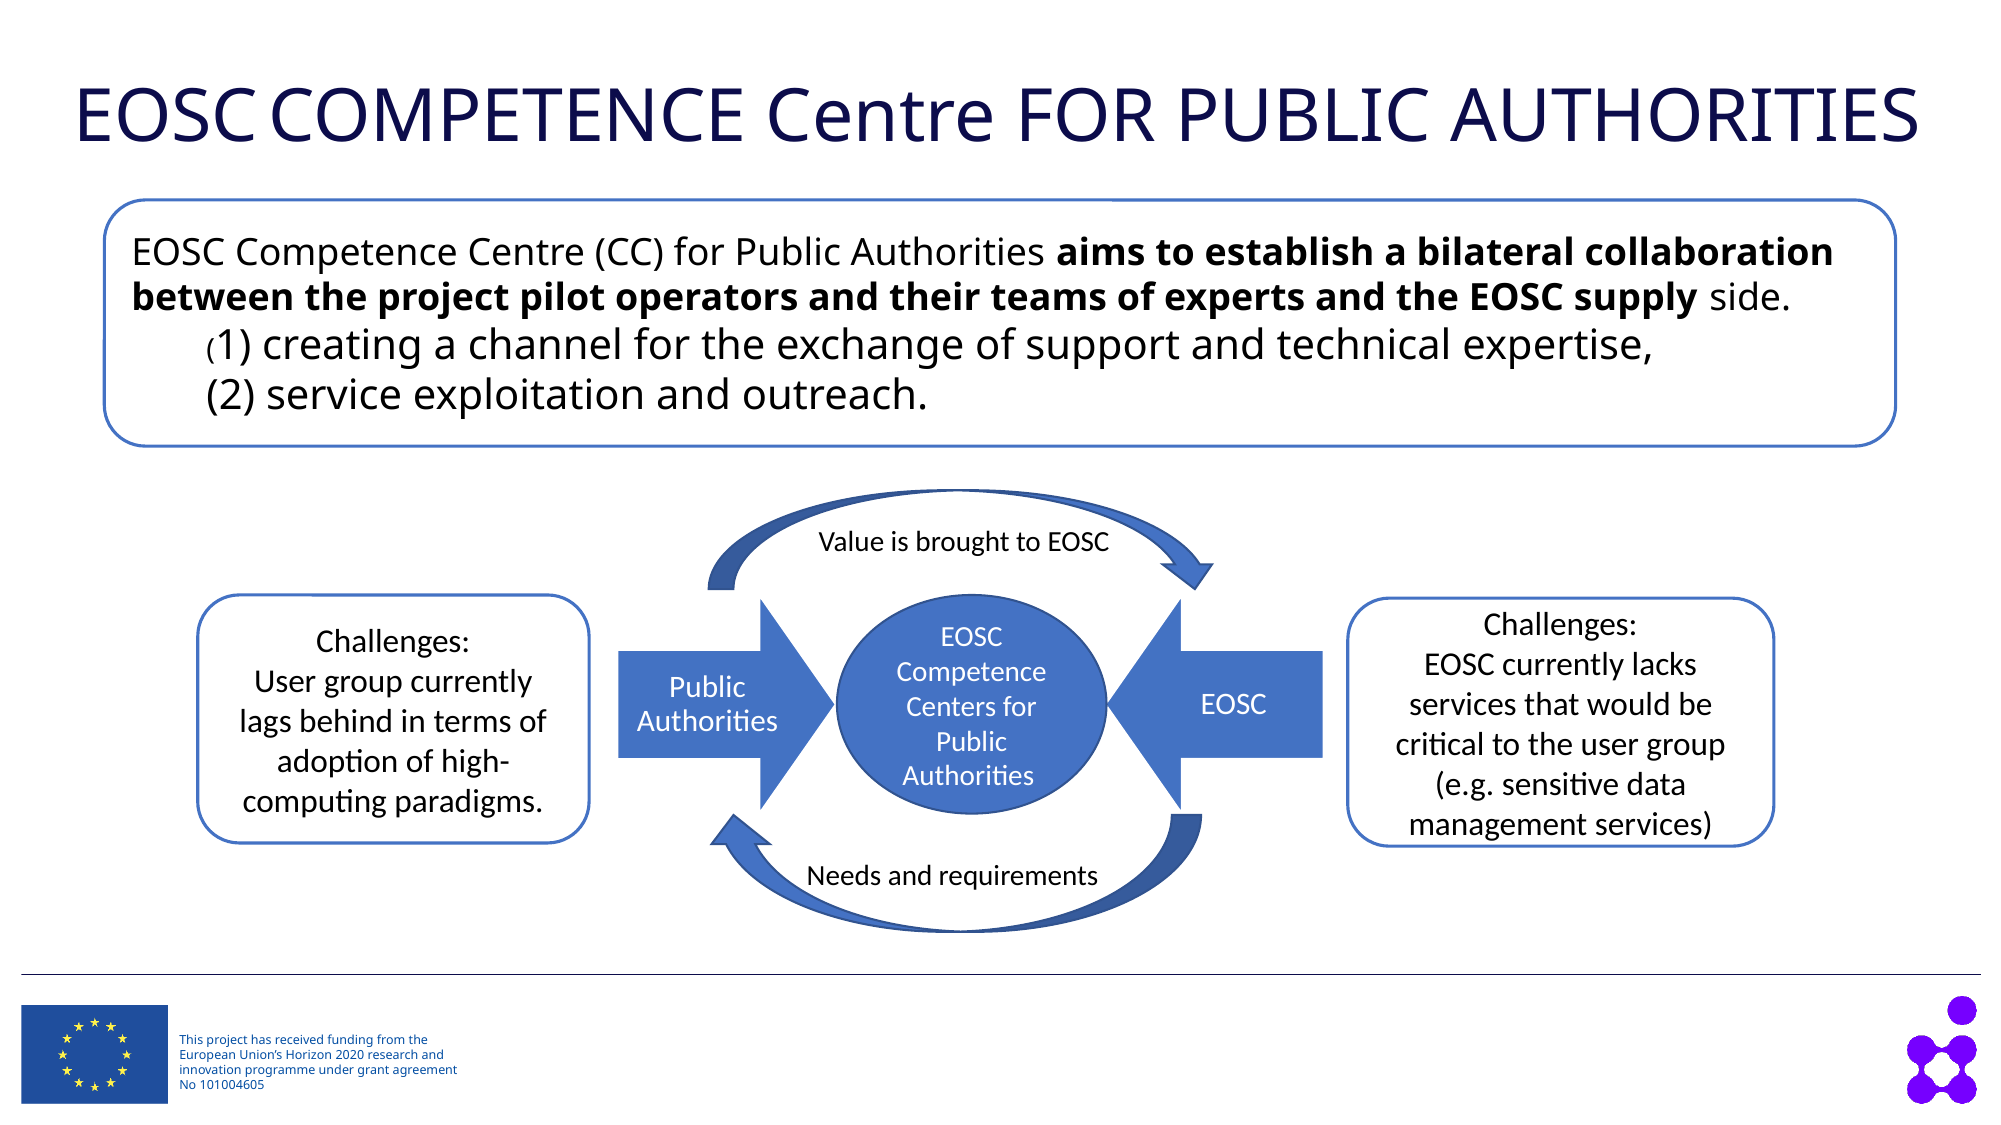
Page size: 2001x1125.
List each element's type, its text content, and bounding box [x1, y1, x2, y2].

text_box EOSC Competence Centre (CC) for Public Authorities aims to establish a bilateral collaboration between the project pilot operators and their teams of experts and the EOSC supply side. (1) creating a channel for the exchange of support and technical expertise, (2) service exploitation and outreach. [104, 199, 1896, 447]
title EOSC COMPETENCE Centre FOR PUBLIC AUTHORITIES [58, 59, 1942, 177]
text_box Value is brought to EOSC [708, 490, 1213, 590]
text_box Needs and requirements [711, 822, 1201, 932]
picture [21, 1005, 168, 1104]
picture [1883, 959, 2000, 1125]
text_box Challenges: EOSC currently lacks services that would be critical to the user group (e.g. sensitive data management services) [1347, 598, 1774, 847]
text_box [617, 594, 1324, 814]
text_box Challenges: User group currently lags behind in terms of adoption of high-computing paradigms. [197, 594, 590, 843]
